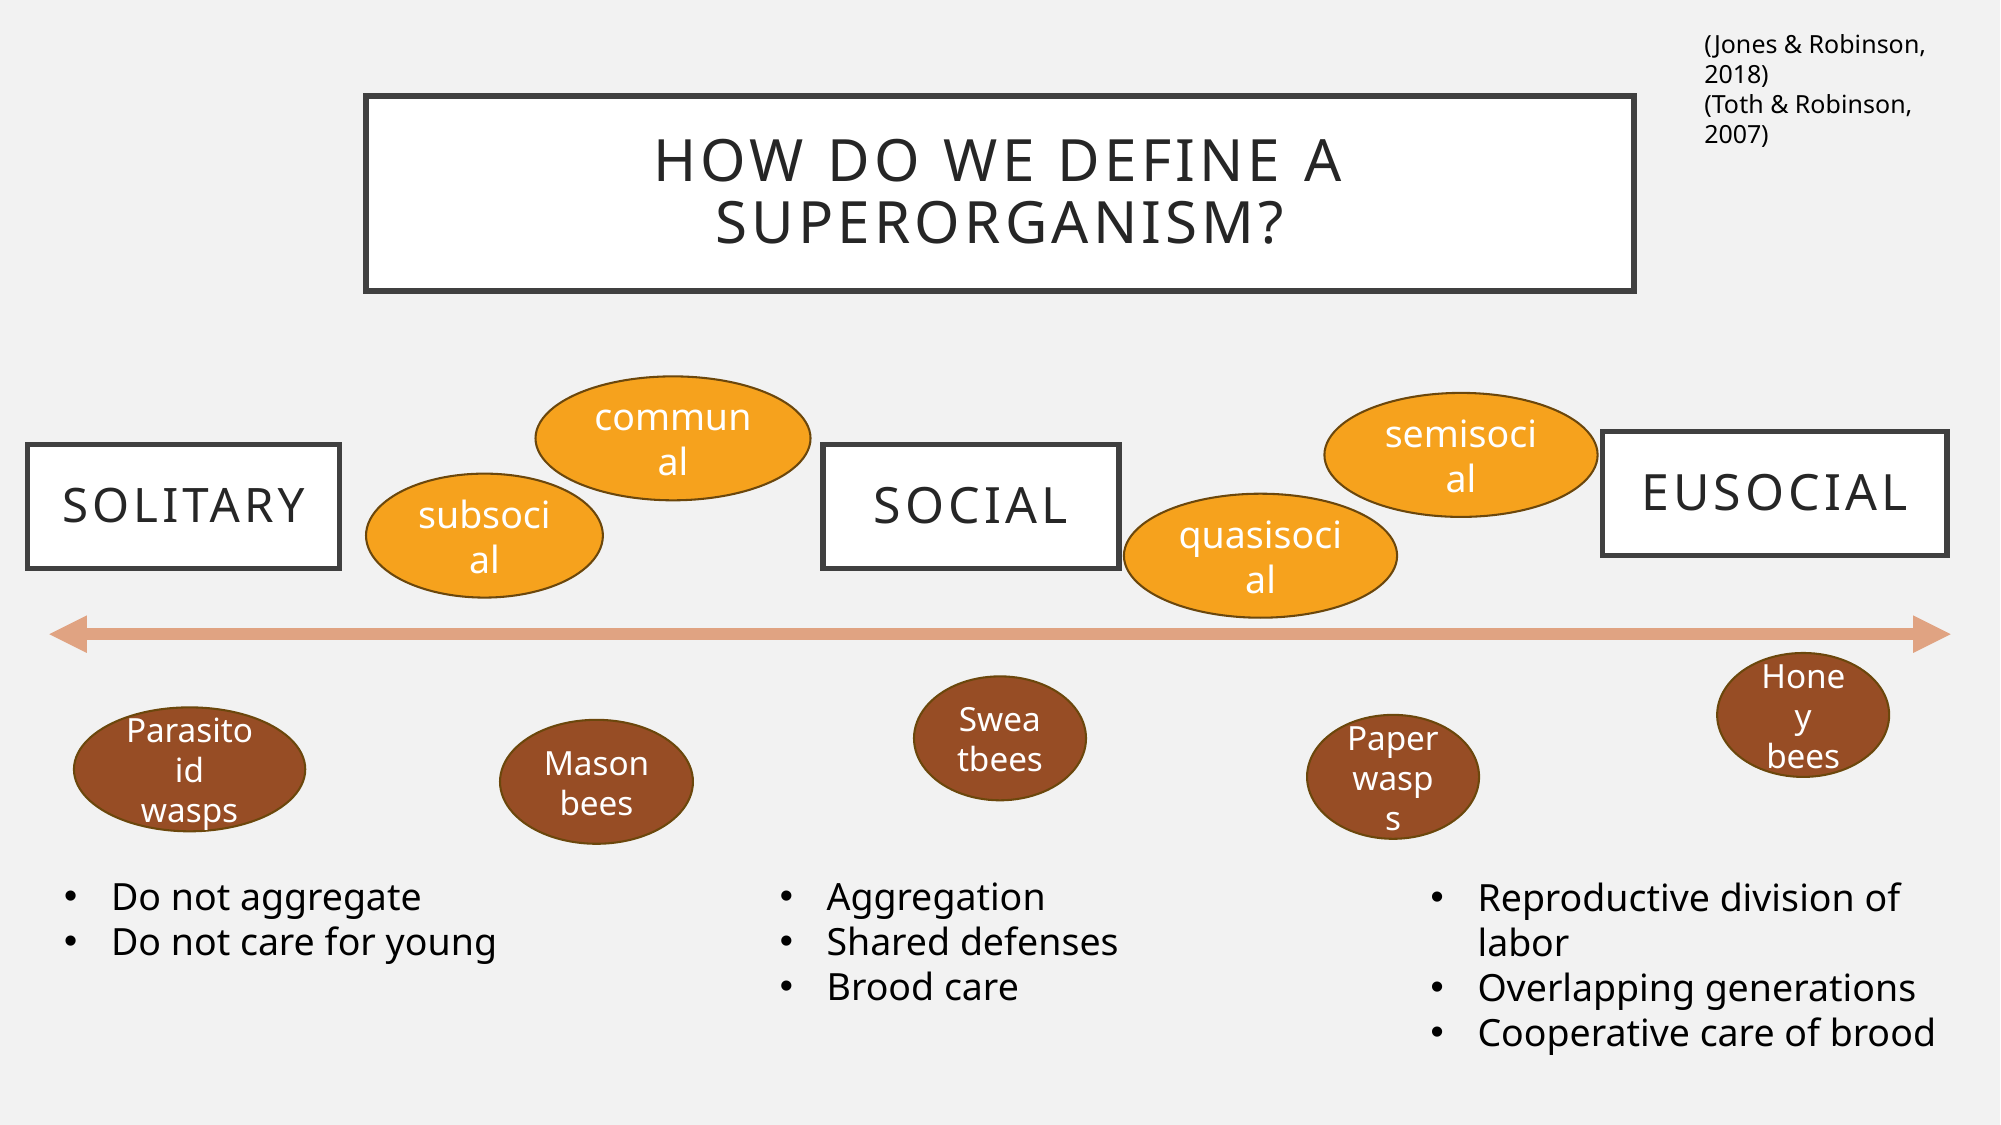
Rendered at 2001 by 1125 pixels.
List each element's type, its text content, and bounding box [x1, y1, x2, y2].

text_box Paper wasps [1306, 713, 1481, 840]
text_box quasisocial [1122, 492, 1399, 619]
text_box Aggregation Shared defenses Brood care [765, 865, 1235, 1016]
text_box Honey bees [1716, 651, 1891, 778]
title How do we define a superorganism? [363, 93, 1637, 294]
text_box Sweatbees [912, 675, 1088, 802]
text_box Reproductive division of labor Overlapping generations Cooperative care of brood [1415, 866, 1964, 1062]
text_box Do not aggregate Do not care for young [49, 865, 520, 971]
text_box subsocial [364, 472, 604, 599]
text_box (Jones & Robinson, 2018) (Toth & Robinson, 2007) [1689, 21, 1997, 156]
text_box social [823, 444, 1119, 569]
text_box semisocial [1323, 391, 1599, 518]
text_box solitary [27, 444, 340, 569]
text_box Mason bees [498, 718, 694, 845]
text_box Parasitoid wasps [72, 706, 307, 833]
text_box eusocial [1602, 431, 1948, 556]
text_box communal [534, 375, 812, 502]
